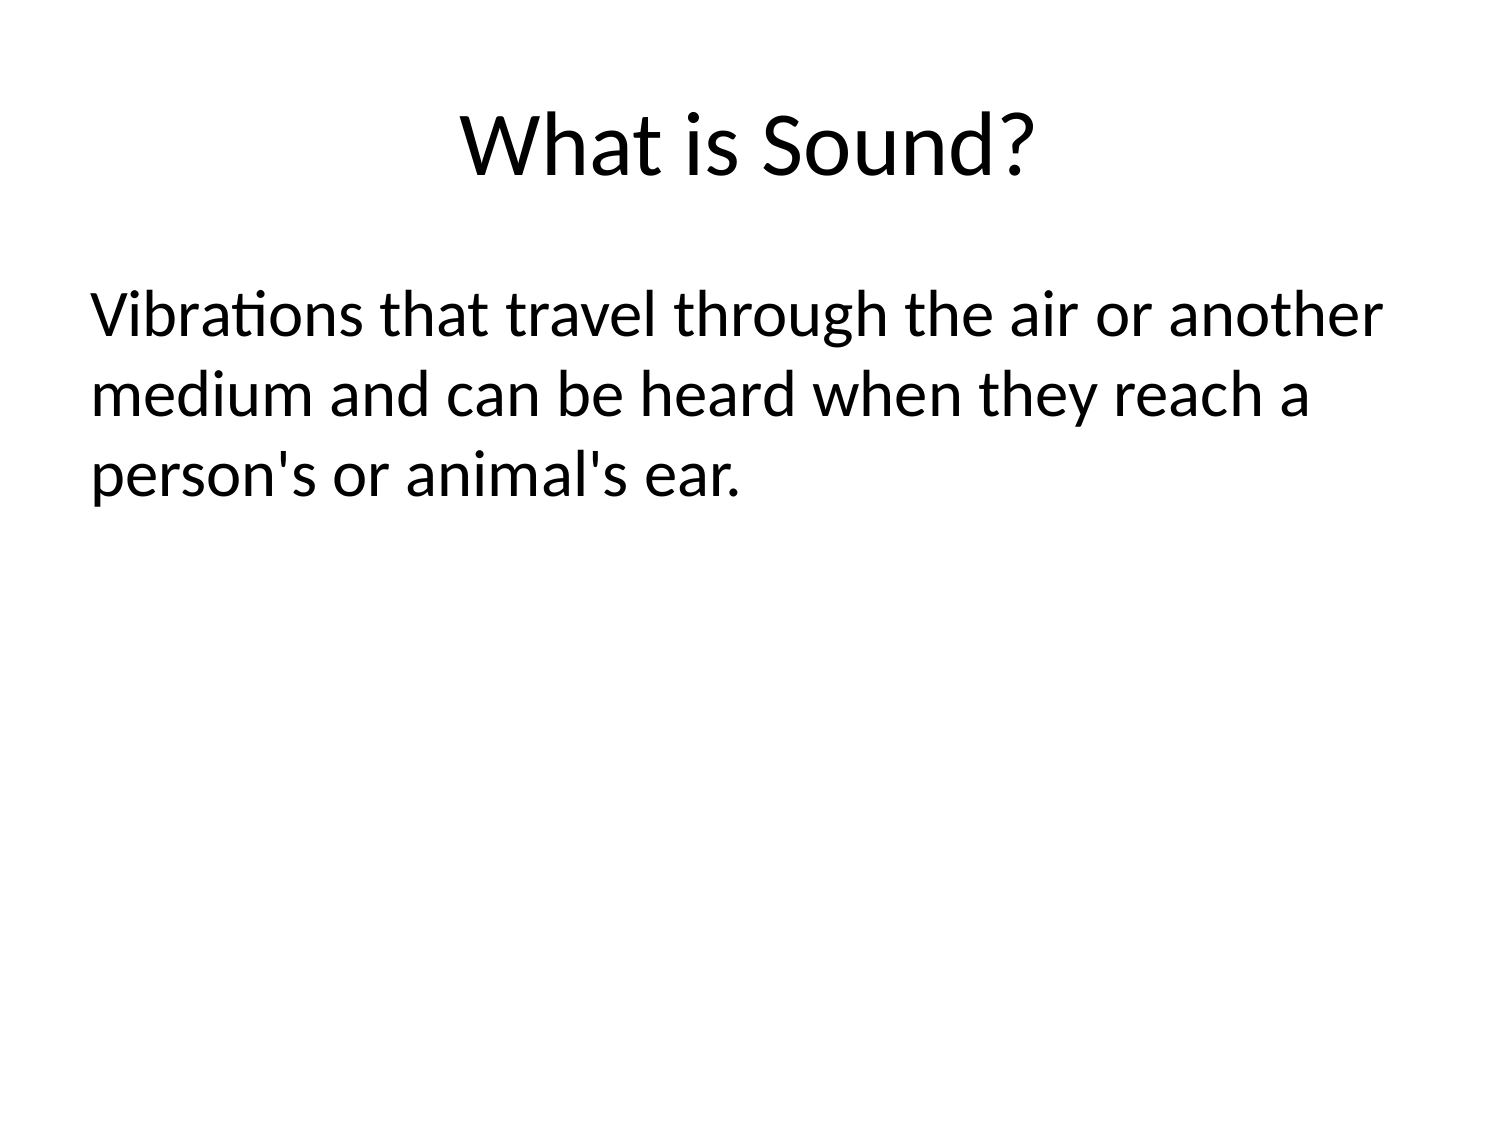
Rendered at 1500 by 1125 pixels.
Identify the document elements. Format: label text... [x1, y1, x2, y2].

title What is Sound? [75, 45, 1425, 233]
list Vibrations that travel through the air or another medium and can be heard when they reach a person's or animal's ear. [75, 262, 1425, 525]
